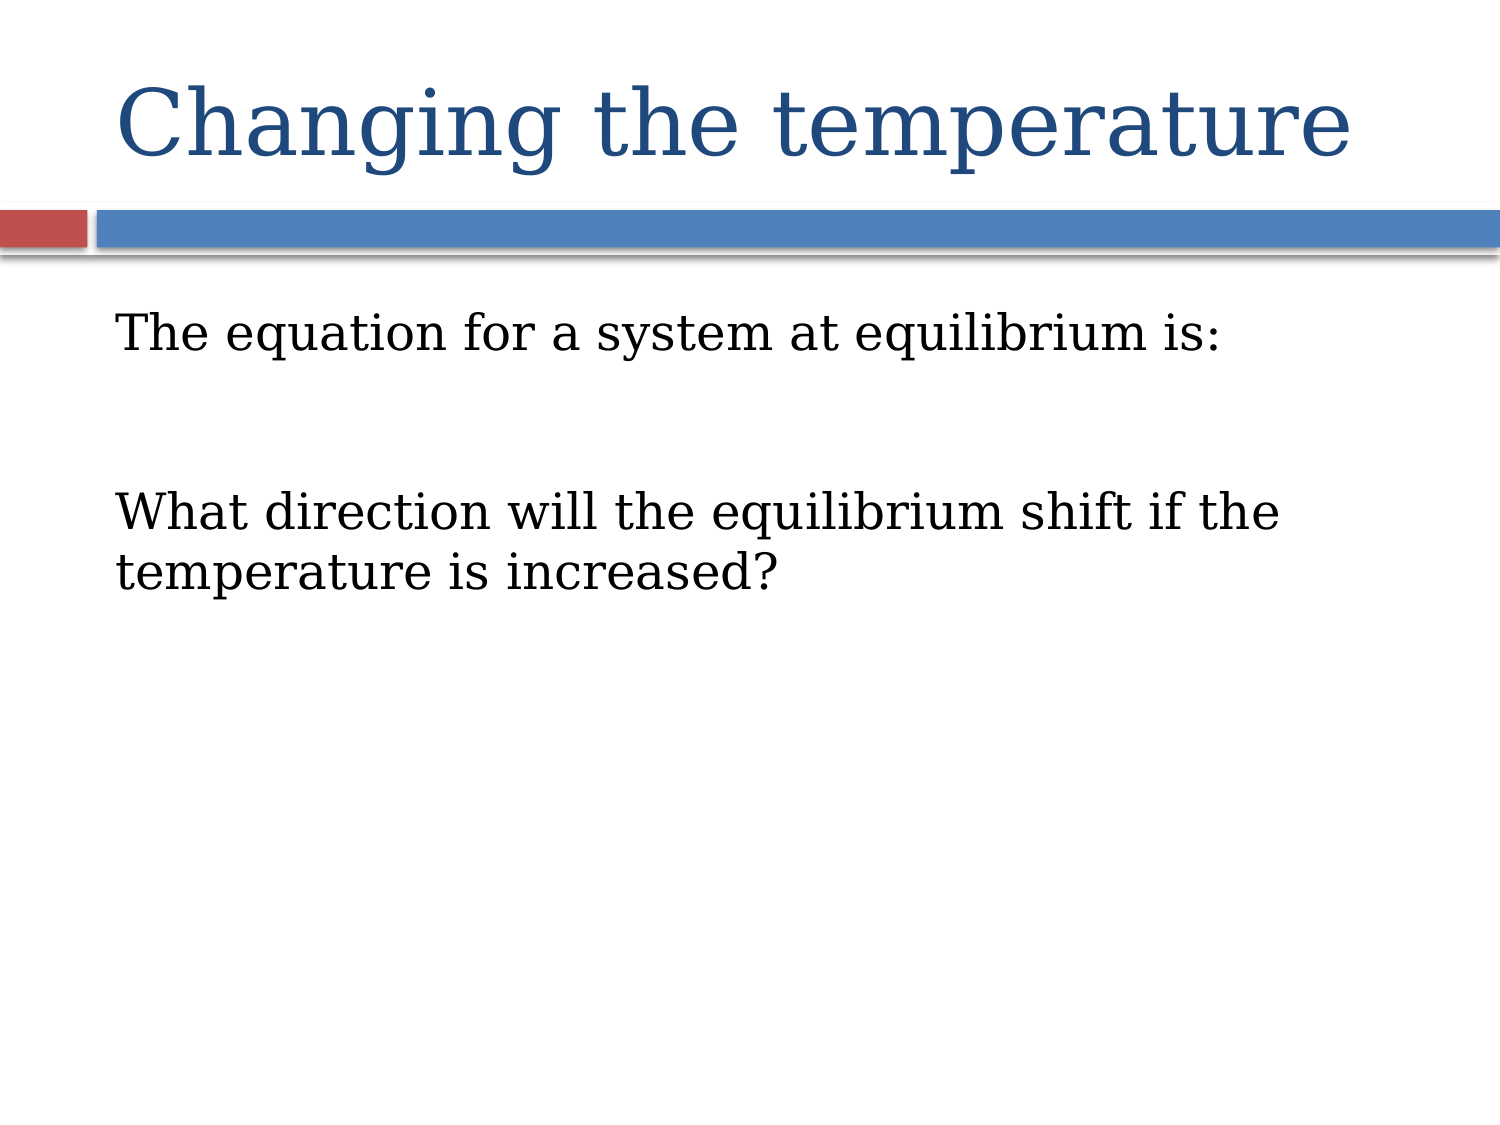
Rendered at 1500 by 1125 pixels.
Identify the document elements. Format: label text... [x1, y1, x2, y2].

title Changing the temperature [100, 37, 1438, 200]
